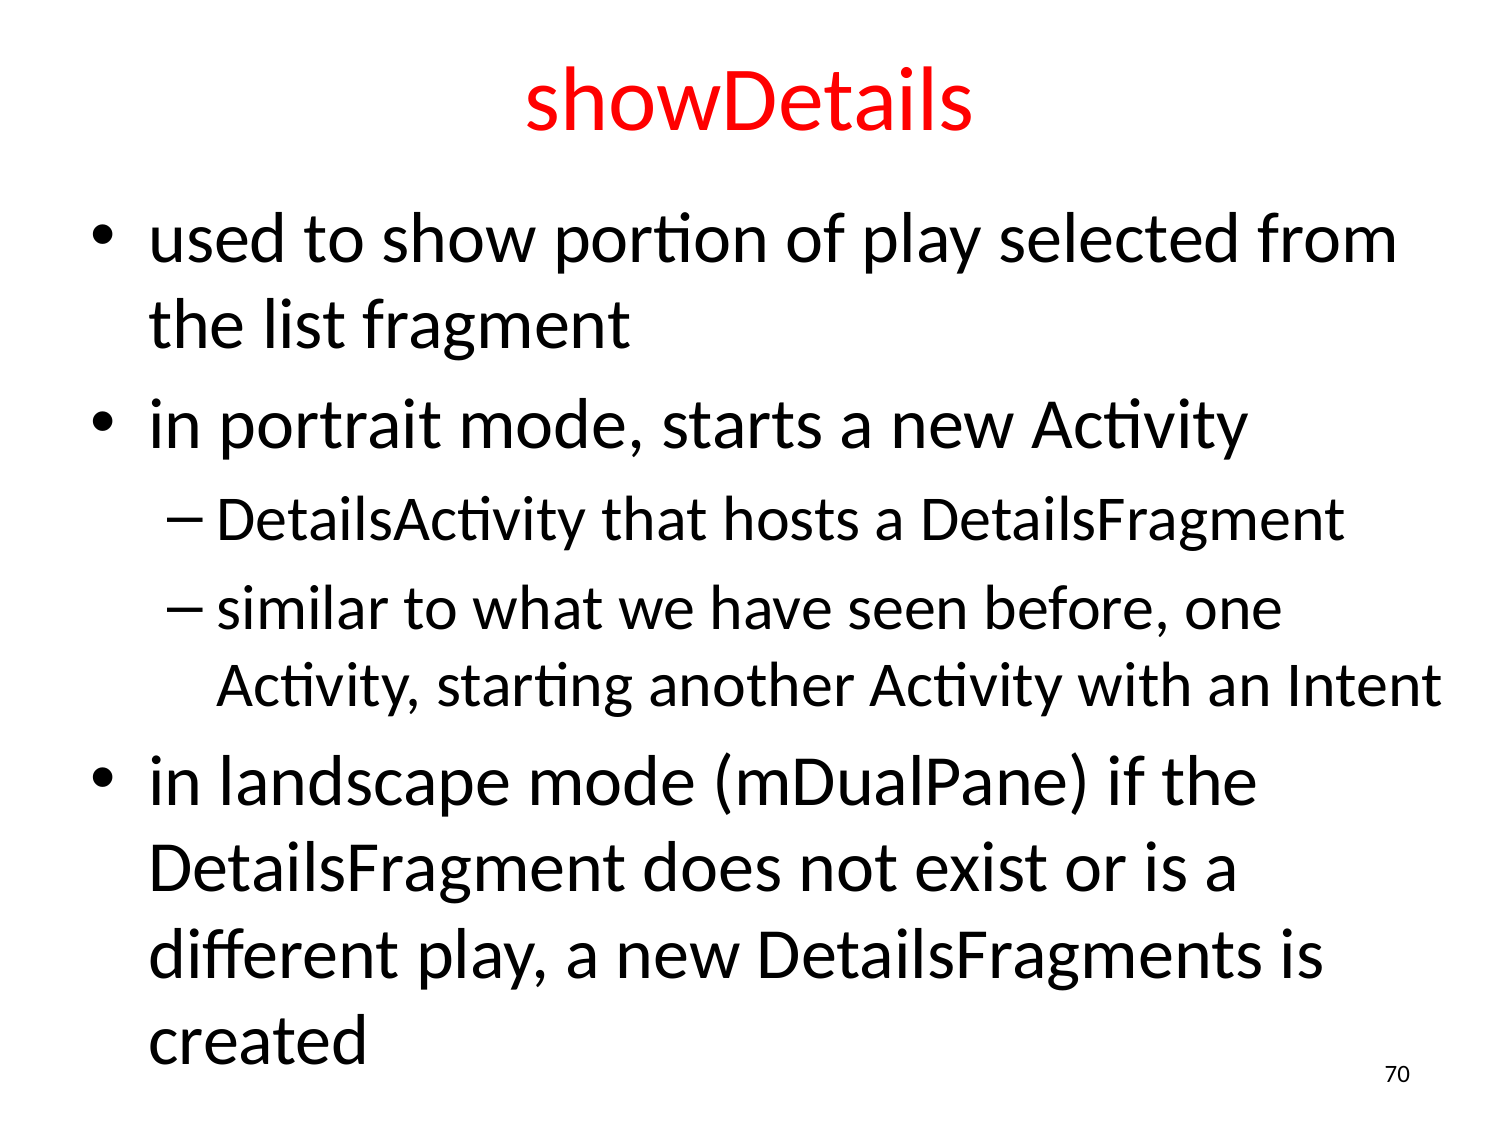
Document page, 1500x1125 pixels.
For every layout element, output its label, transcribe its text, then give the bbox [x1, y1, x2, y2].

slide_number 70 [1074, 1042, 1425, 1103]
title showDetails [75, 0, 1425, 182]
list used to show portion of play selected from the list fragment in portrait mode, starts a new Activity DetailsActivity that hosts a DetailsFragment similar to what we have seen before, one Activity, starting another Activity with an Intent in landscape mode (mDualPane) if the DetailsFragment does not exist or is a different play, a new DetailsFragments is created [75, 182, 1475, 1100]
